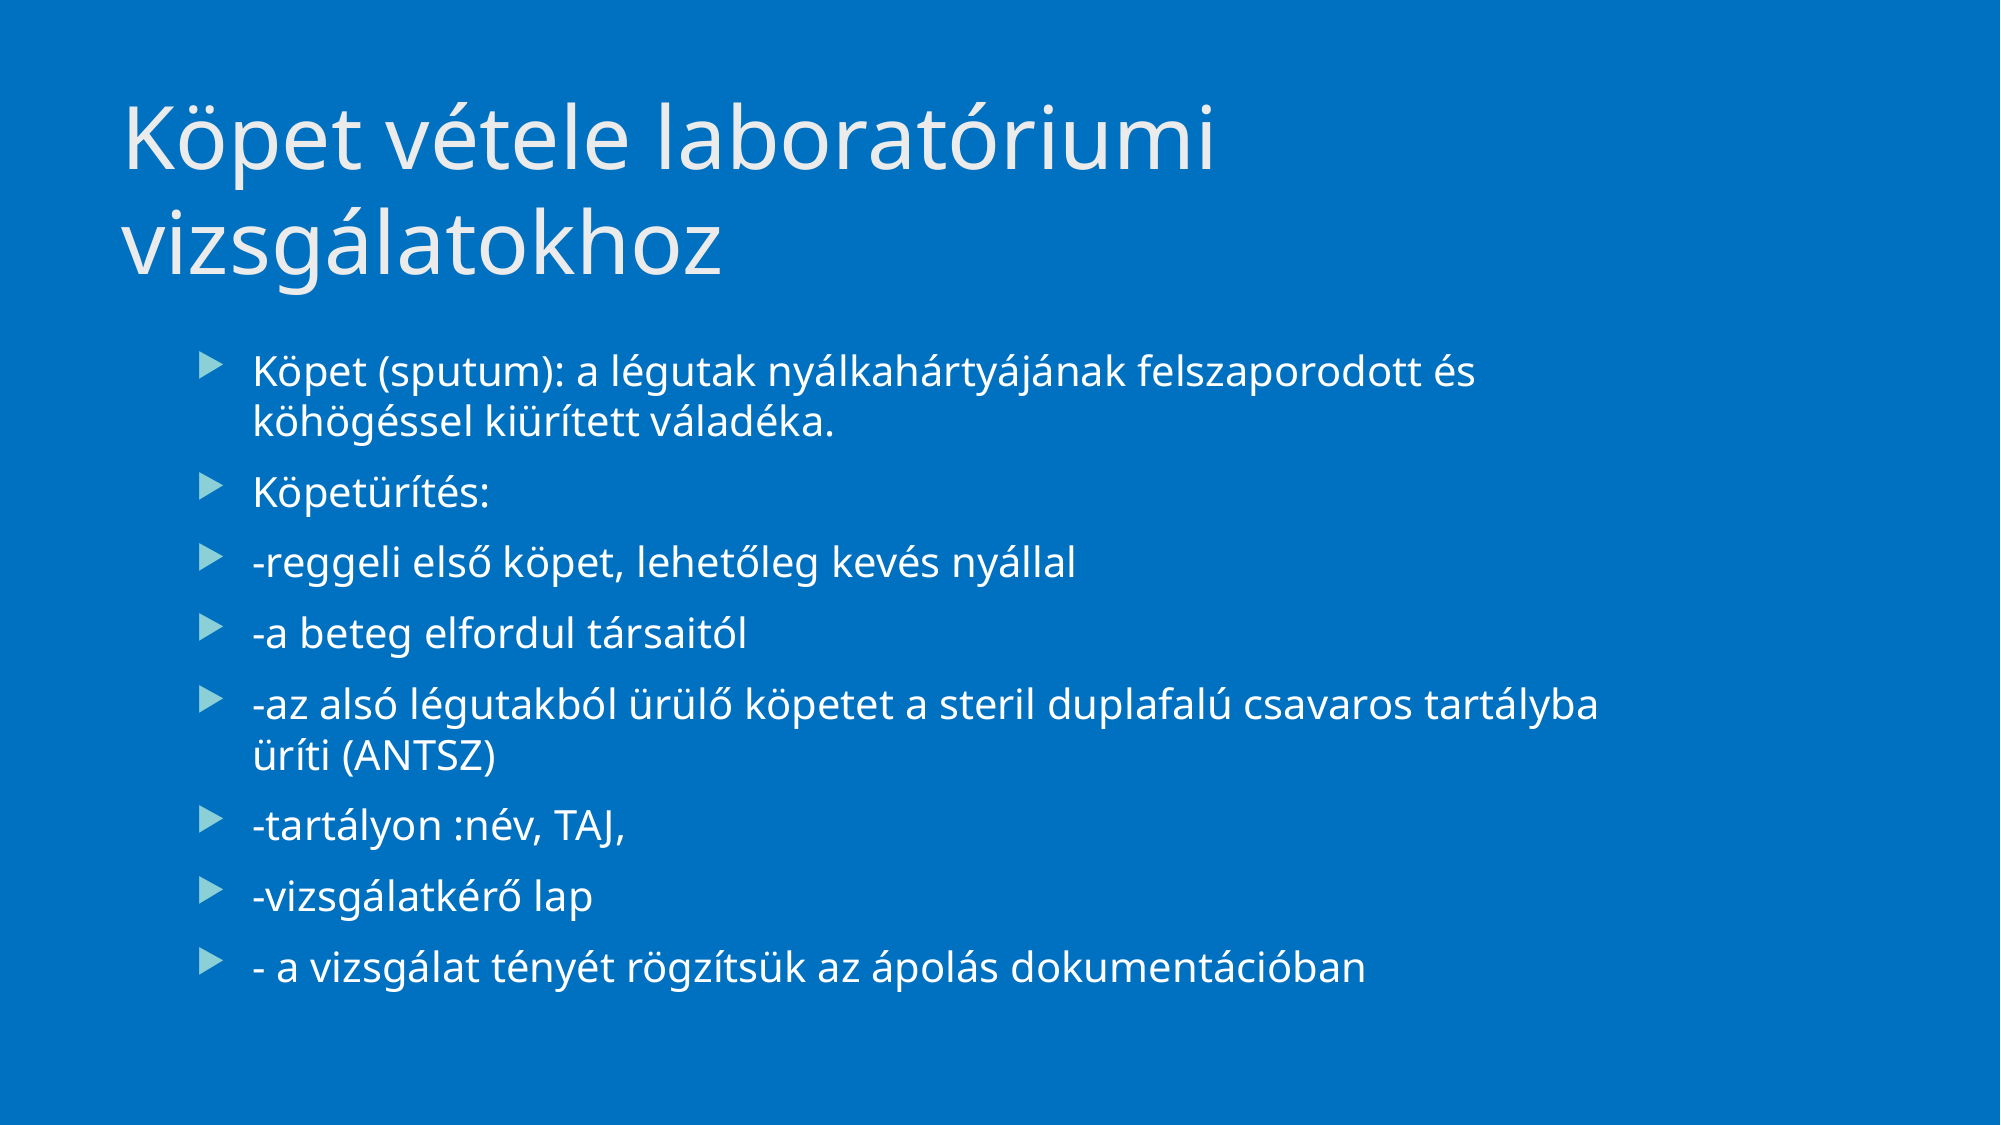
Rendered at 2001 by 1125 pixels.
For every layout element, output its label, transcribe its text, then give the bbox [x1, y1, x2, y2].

list Köpet (sputum): a légutak nyálkahártyájának felszaporodott és köhögéssel kiürített váladéka. Köpetürítés: -reggeli első köpet, lehetőleg kevés nyállal -a beteg elfordul társaitól -az alsó légutakból ürülő köpetet a steril duplafalú csavaros tartályba üríti (ANTSZ) -tartályon :név, TAJ, -vizsgálatkérő lap - a vizsgálat tényét rögzítsük az ápolás dokumentációban [181, 336, 1649, 1025]
title Köpet vétele laboratóriumi vizsgálatokhoz [106, 74, 1649, 304]
